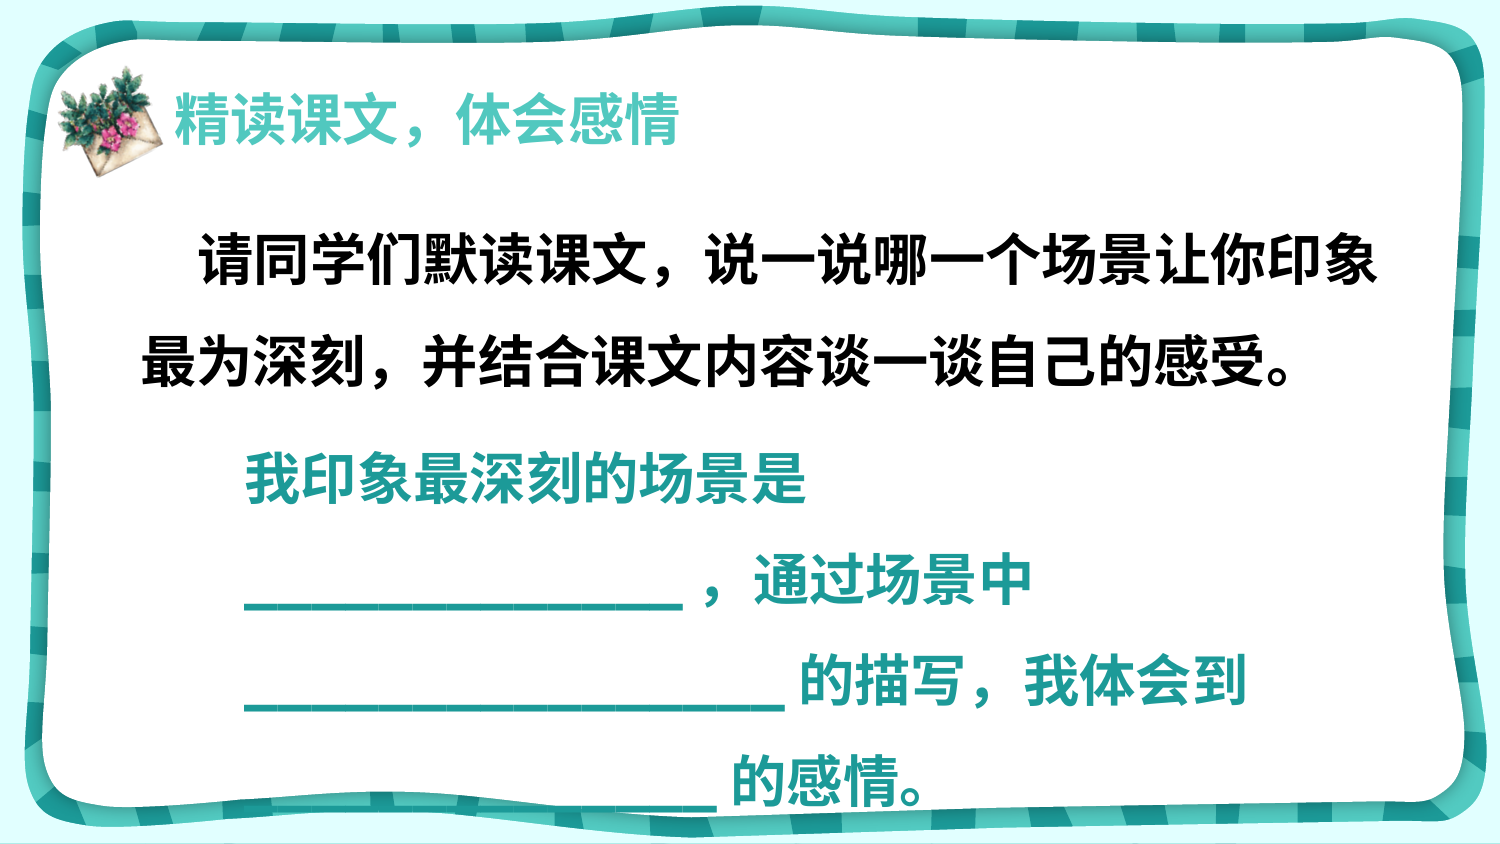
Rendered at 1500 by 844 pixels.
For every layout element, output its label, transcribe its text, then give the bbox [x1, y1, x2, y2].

text_box 我印象最深刻的场景是_____________，通过场景中________________的描写，我体会到______________的感情。 [233, 403, 1322, 820]
text_box 精读课文，体会感情 [162, 86, 806, 159]
text_box 请同学们默读课文，说一说哪一个场景让你印象最为深刻，并结合课文内容谈一谈自己的感受。 [129, 185, 1394, 399]
picture [9, 8, 162, 201]
